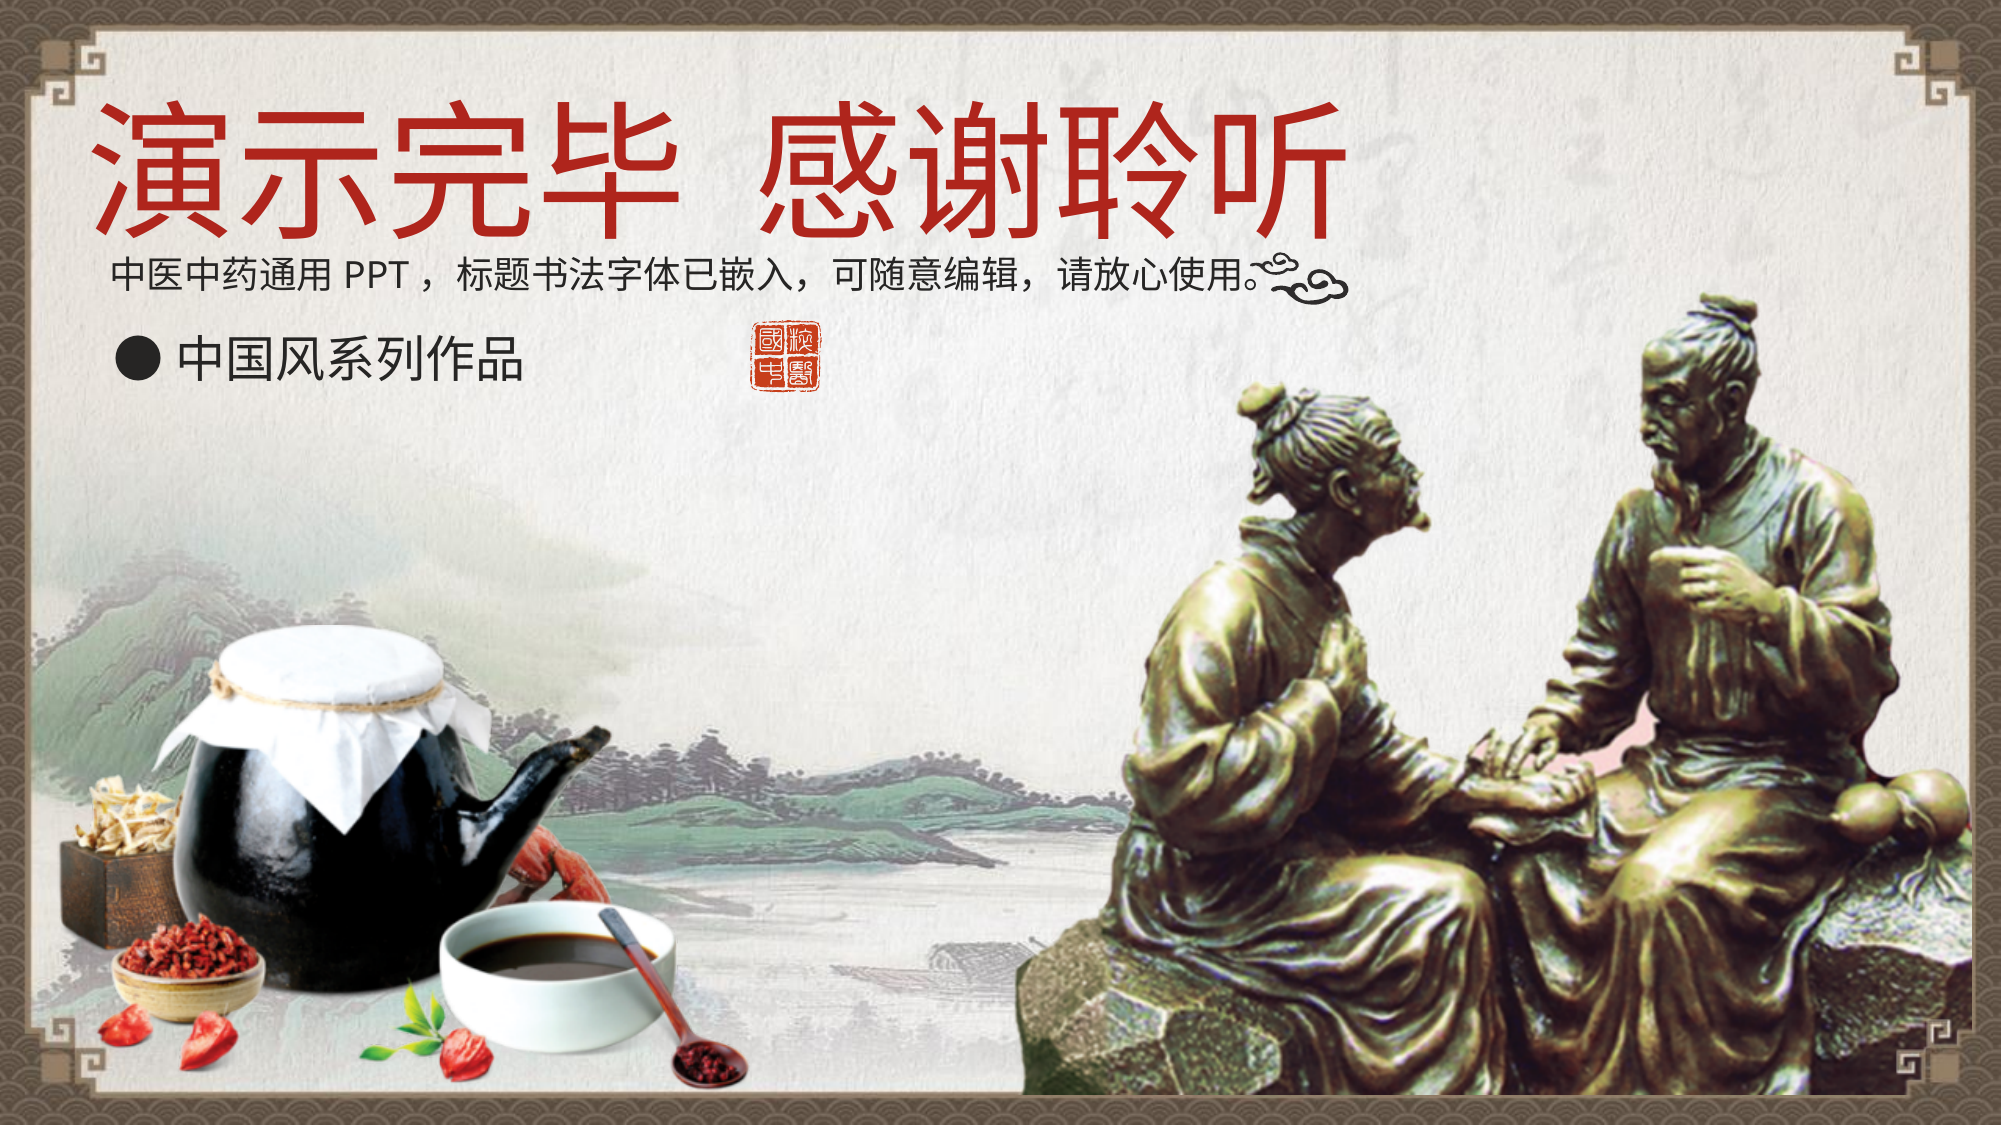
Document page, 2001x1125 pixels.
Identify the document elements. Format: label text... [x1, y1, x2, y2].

text_box 中医中药通用PPT，标题书法字体已嵌入，可随意编辑，请放心使用。 [94, 243, 1300, 304]
text_box [1250, 252, 1299, 275]
text_box 演示完毕 感谢聆听 [71, 70, 1369, 266]
text_box [1307, 269, 1349, 289]
text_box [1271, 282, 1308, 289]
text_box [750, 320, 822, 393]
text_box ●中国风系列作品 [98, 320, 541, 395]
picture [0, 0, 2001, 1125]
